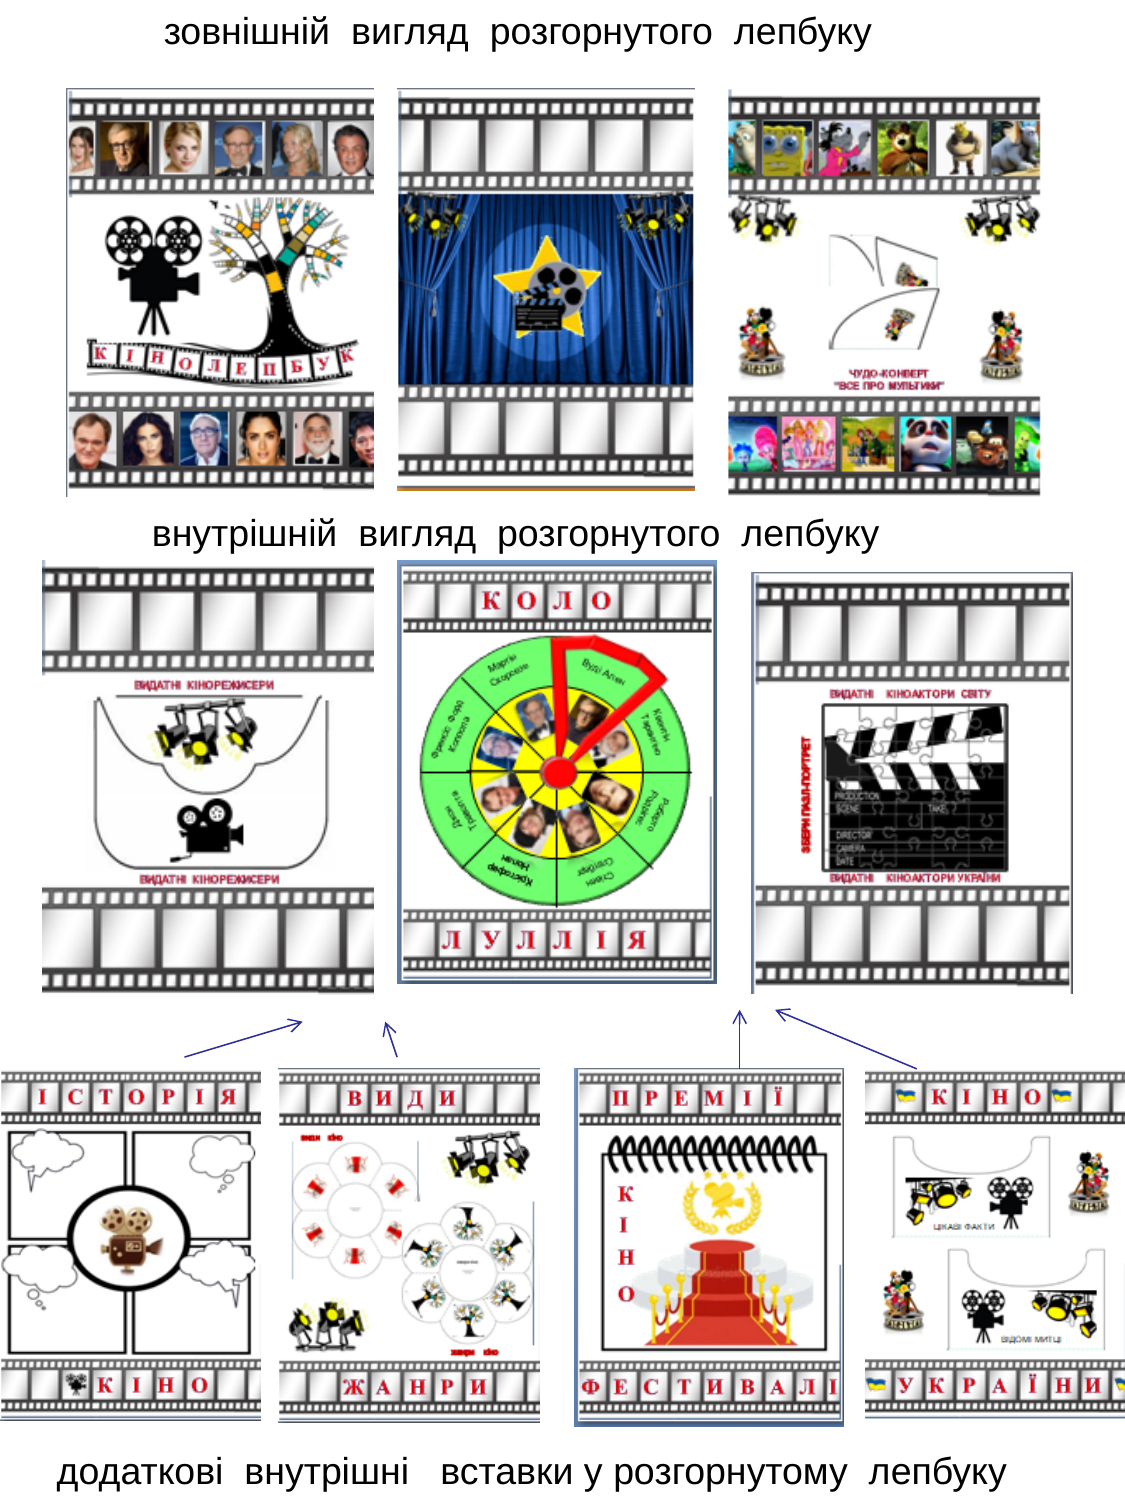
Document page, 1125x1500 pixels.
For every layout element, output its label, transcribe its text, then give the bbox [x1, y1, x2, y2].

text_box зовнішній вигляд розгорнутого лепбуку [148, 0, 988, 60]
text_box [774, 1009, 917, 1070]
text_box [184, 1021, 303, 1058]
text_box внутрішній вигляд розгорнутого лепбуку [137, 501, 976, 562]
picture [0, 0, 1125, 1500]
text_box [385, 1021, 398, 1058]
